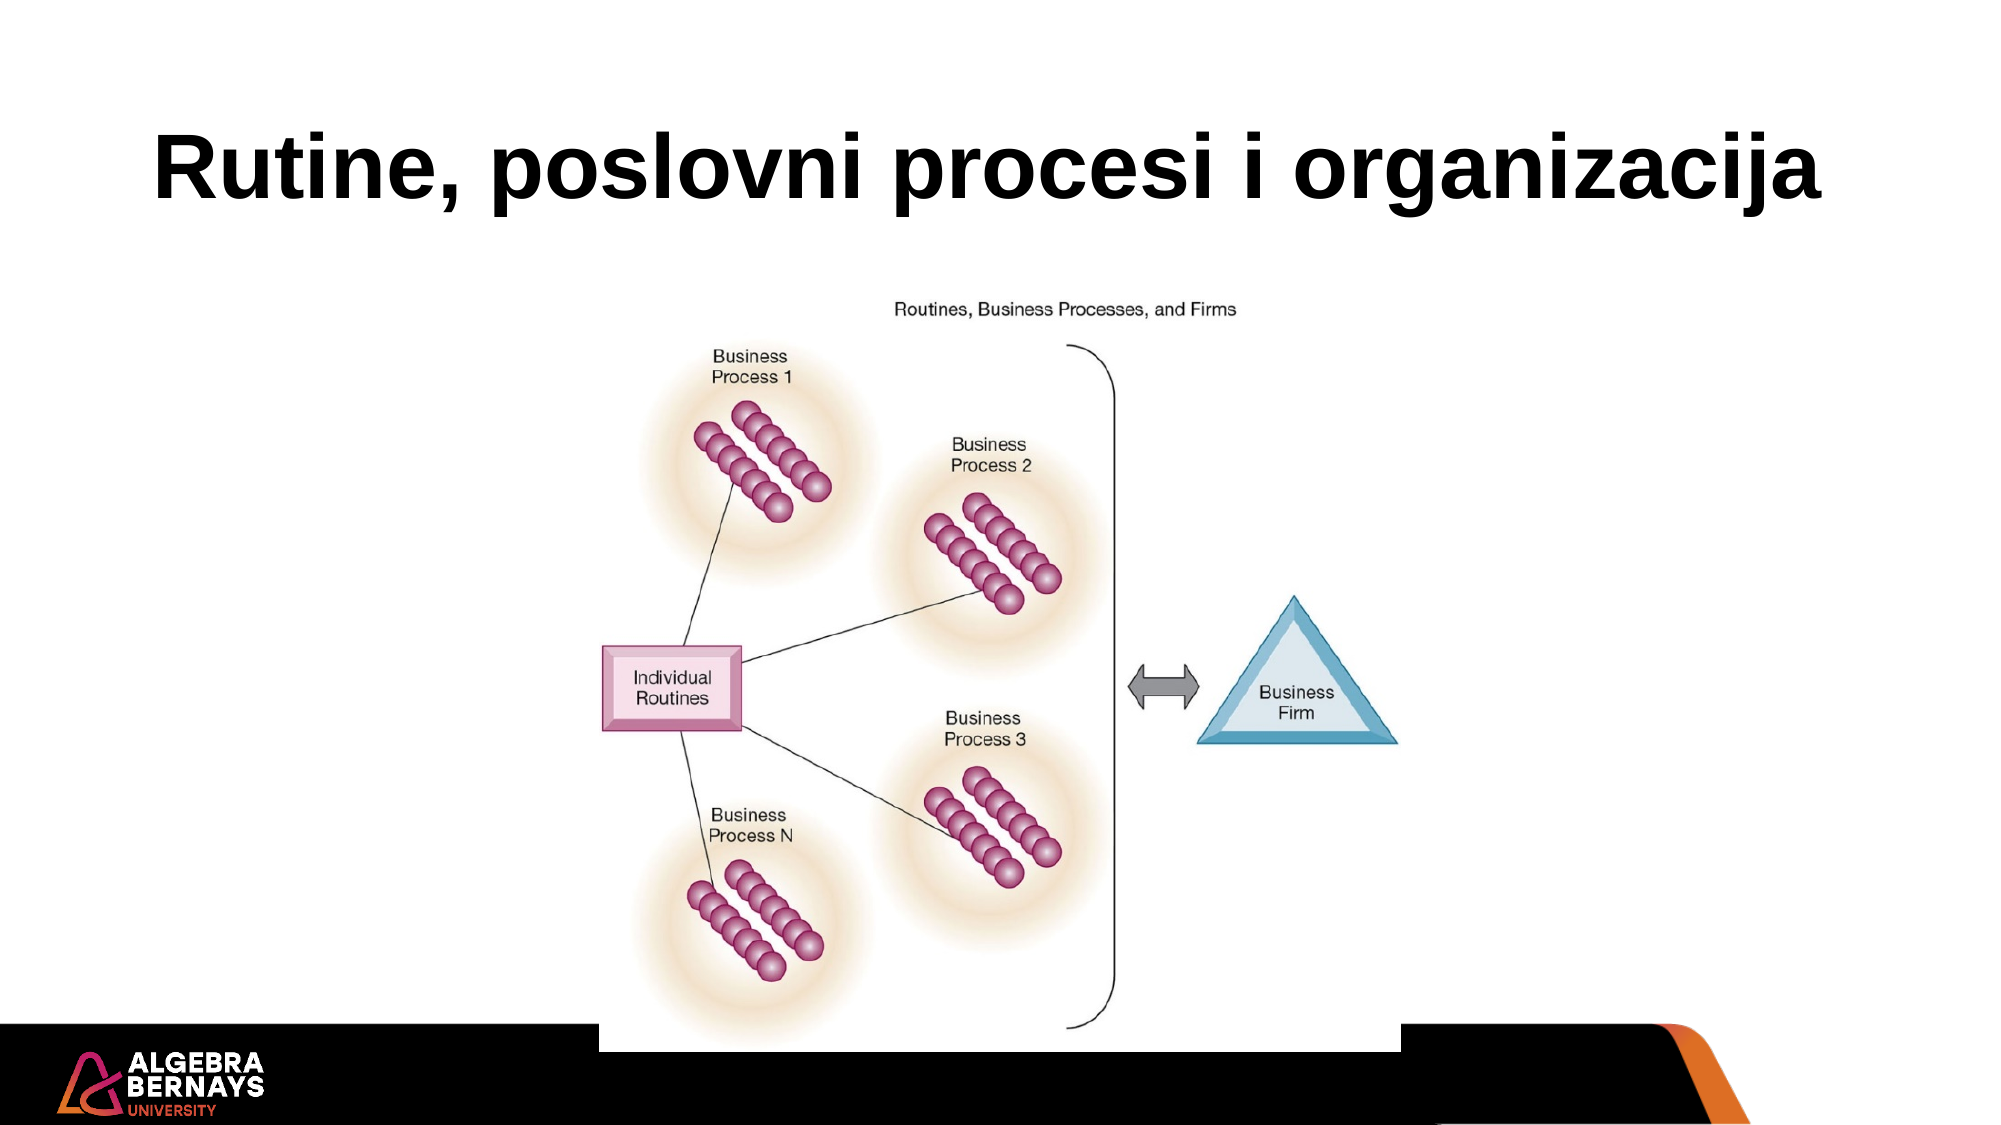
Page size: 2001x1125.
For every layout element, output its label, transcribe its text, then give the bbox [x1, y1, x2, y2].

picture [0, 299, 1958, 1125]
title Rutine, poslovni procesi i organizacija [137, 67, 1863, 271]
